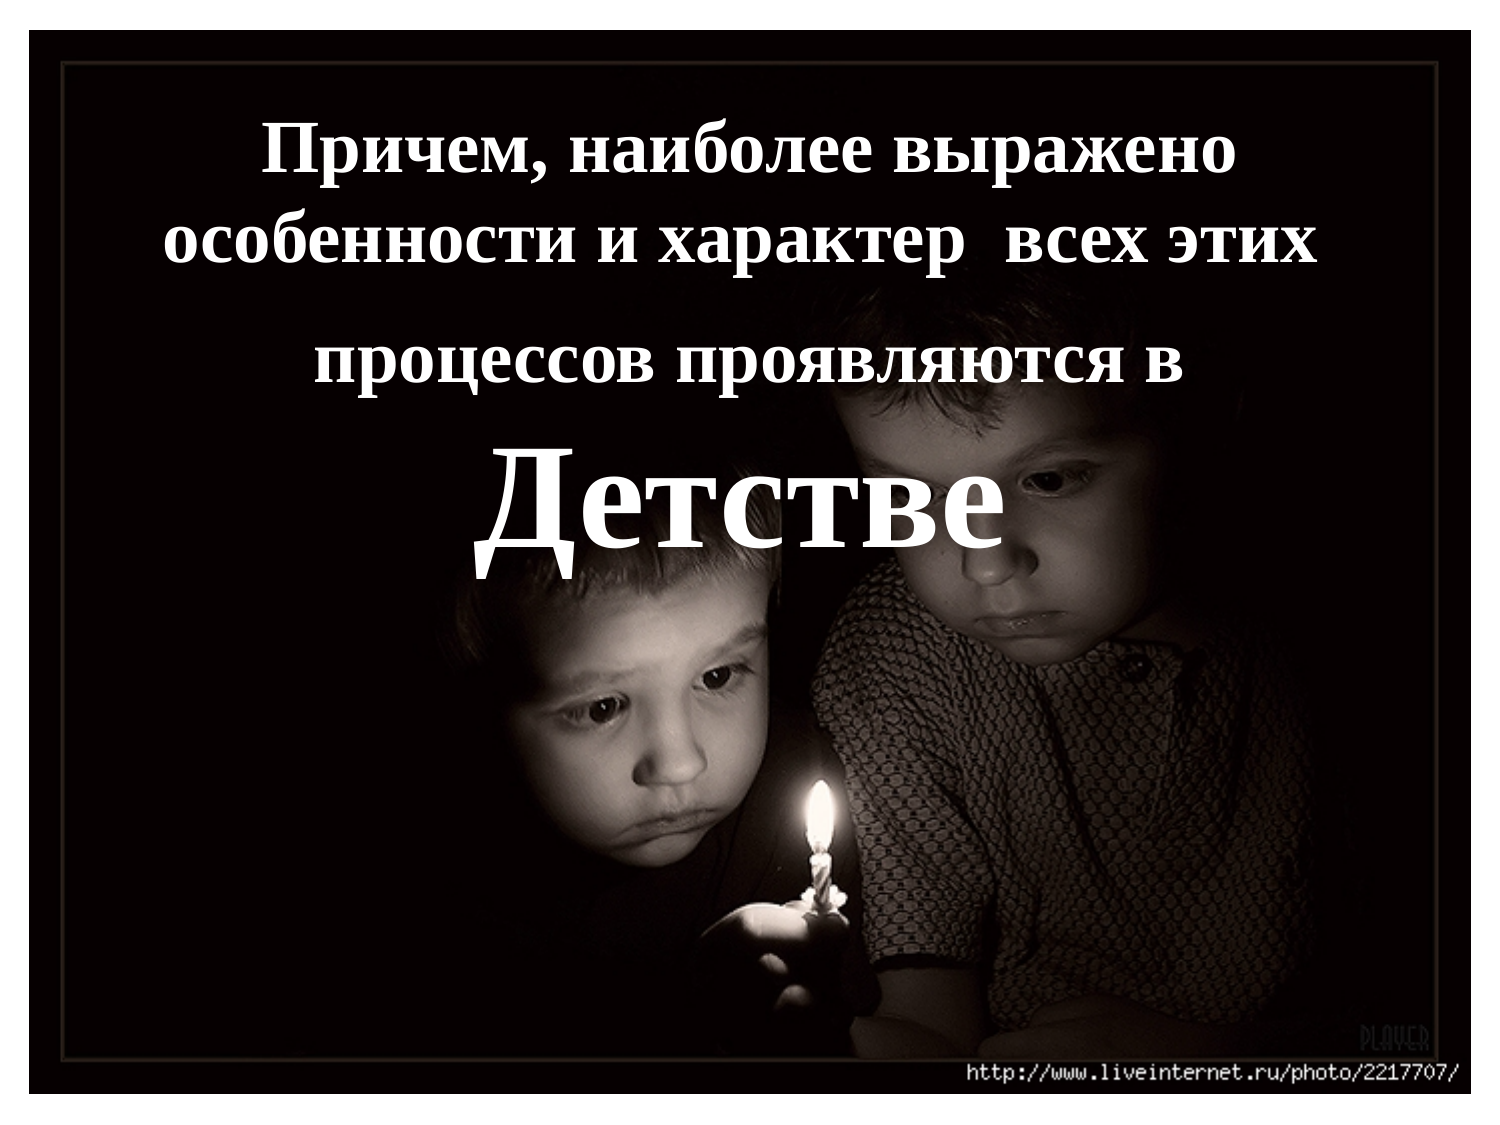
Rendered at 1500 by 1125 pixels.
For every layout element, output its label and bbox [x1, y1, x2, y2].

list [29, 30, 1471, 1095]
